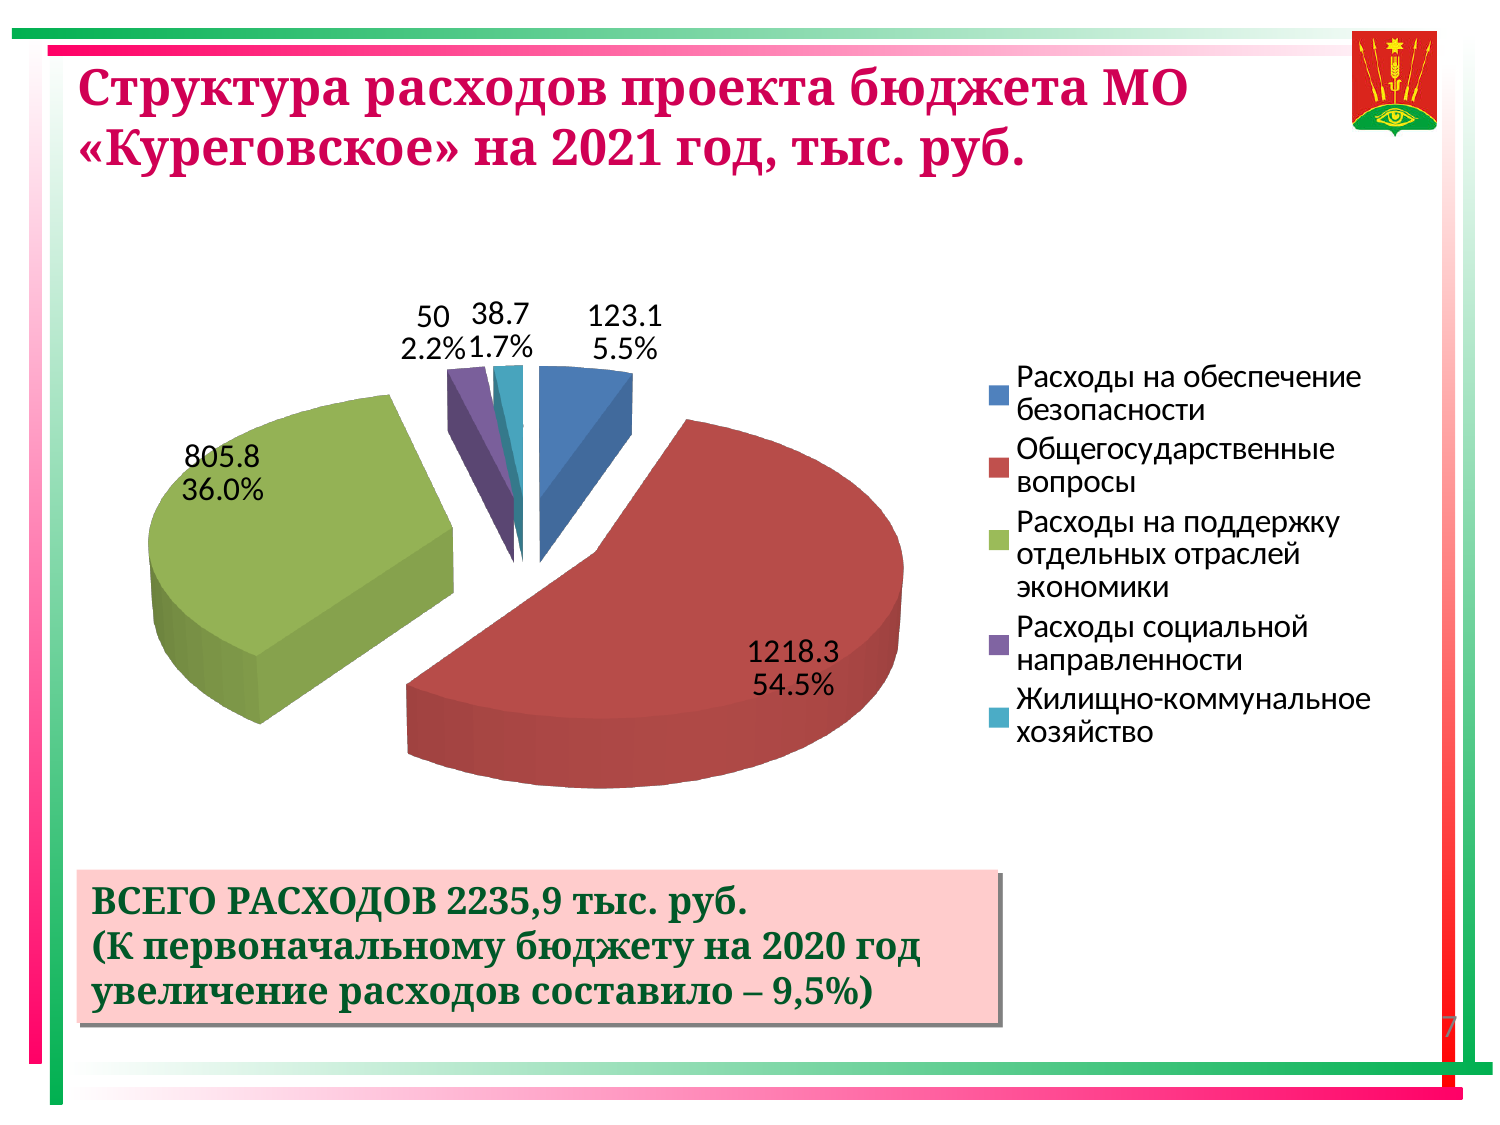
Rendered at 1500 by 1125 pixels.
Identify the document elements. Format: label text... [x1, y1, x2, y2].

chart [76, 196, 1395, 918]
slide_number 7 [1426, 1005, 1500, 1056]
title Структура расходов проекта бюджета МО «Куреговское» на 2021 год, тыс. руб. [62, 47, 1412, 158]
picture [1352, 31, 1437, 138]
text_box ВСЕГО РАСХОДОВ 2235,9 тыс. руб. (К первоначальному бюджету на 2020 год увеличение расходов составило – 9,5%) [76, 923, 998, 1023]
